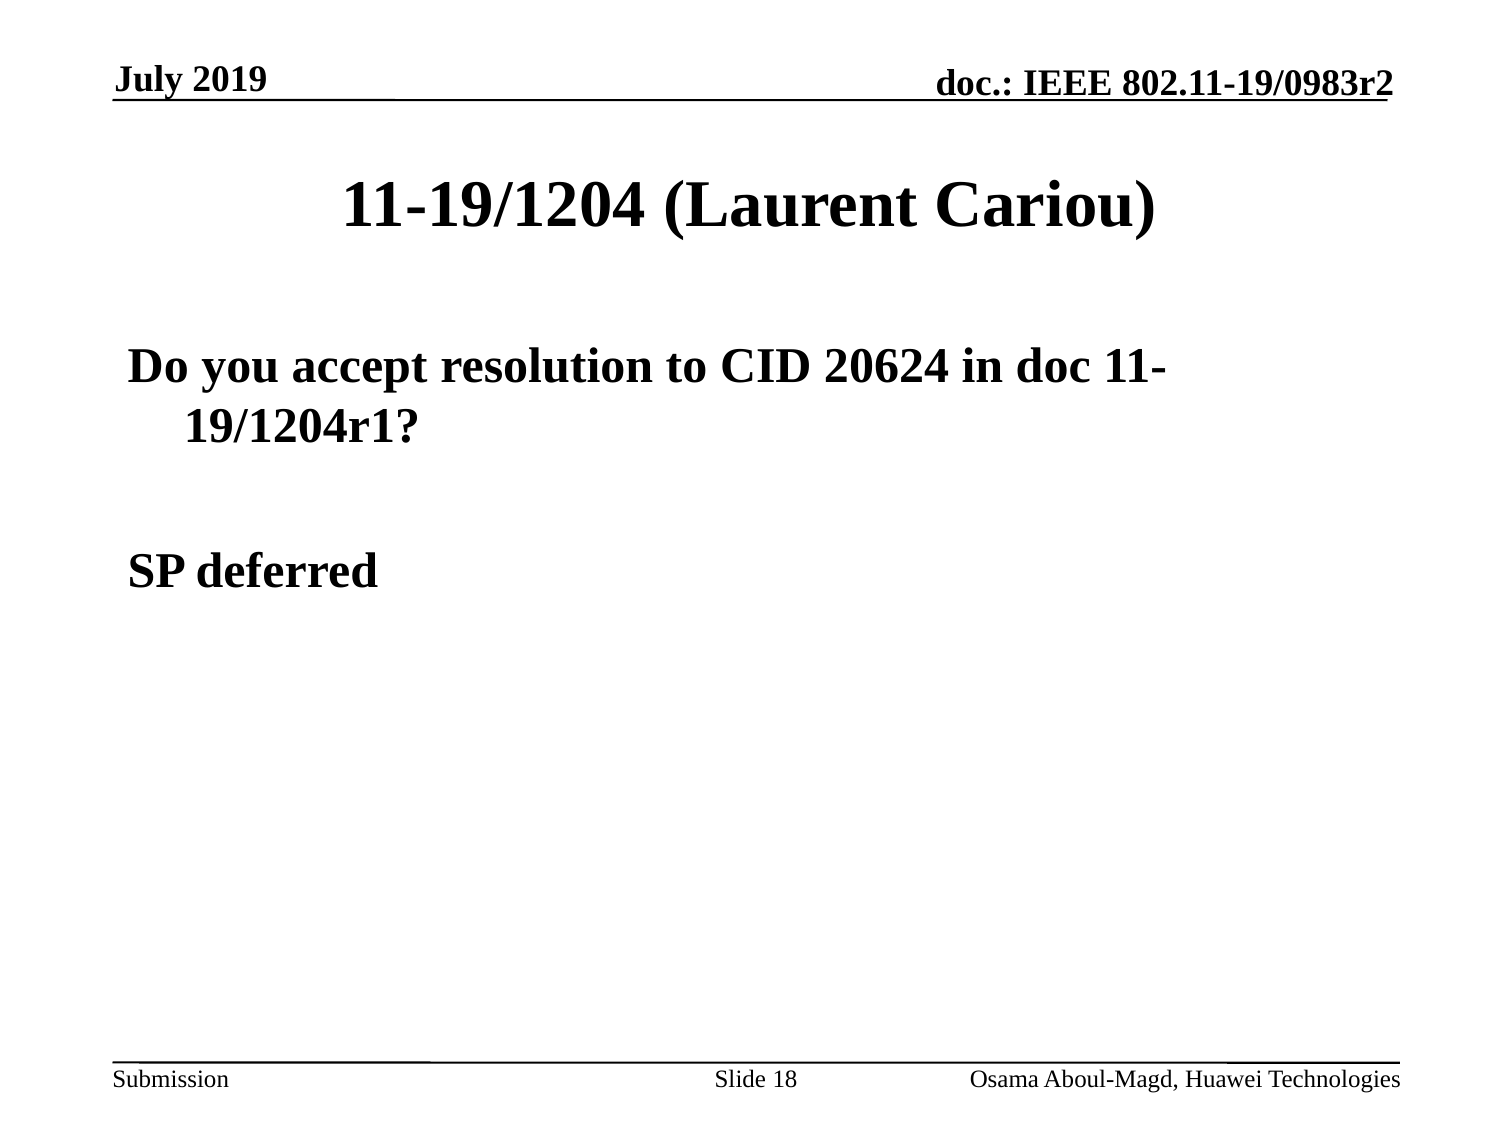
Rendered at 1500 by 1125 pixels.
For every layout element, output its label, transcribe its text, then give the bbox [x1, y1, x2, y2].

title 11-19/1204 (Laurent Cariou) [112, 112, 1388, 288]
list Do you accept resolution to CID 20624 in doc 11-19/1204r1? SP deferred [112, 324, 1388, 1000]
footer Osama Aboul-Magd, Huawei Technologies [878, 1061, 1402, 1093]
slide_number Slide 18 [712, 1061, 800, 1123]
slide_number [114, 54, 423, 100]
